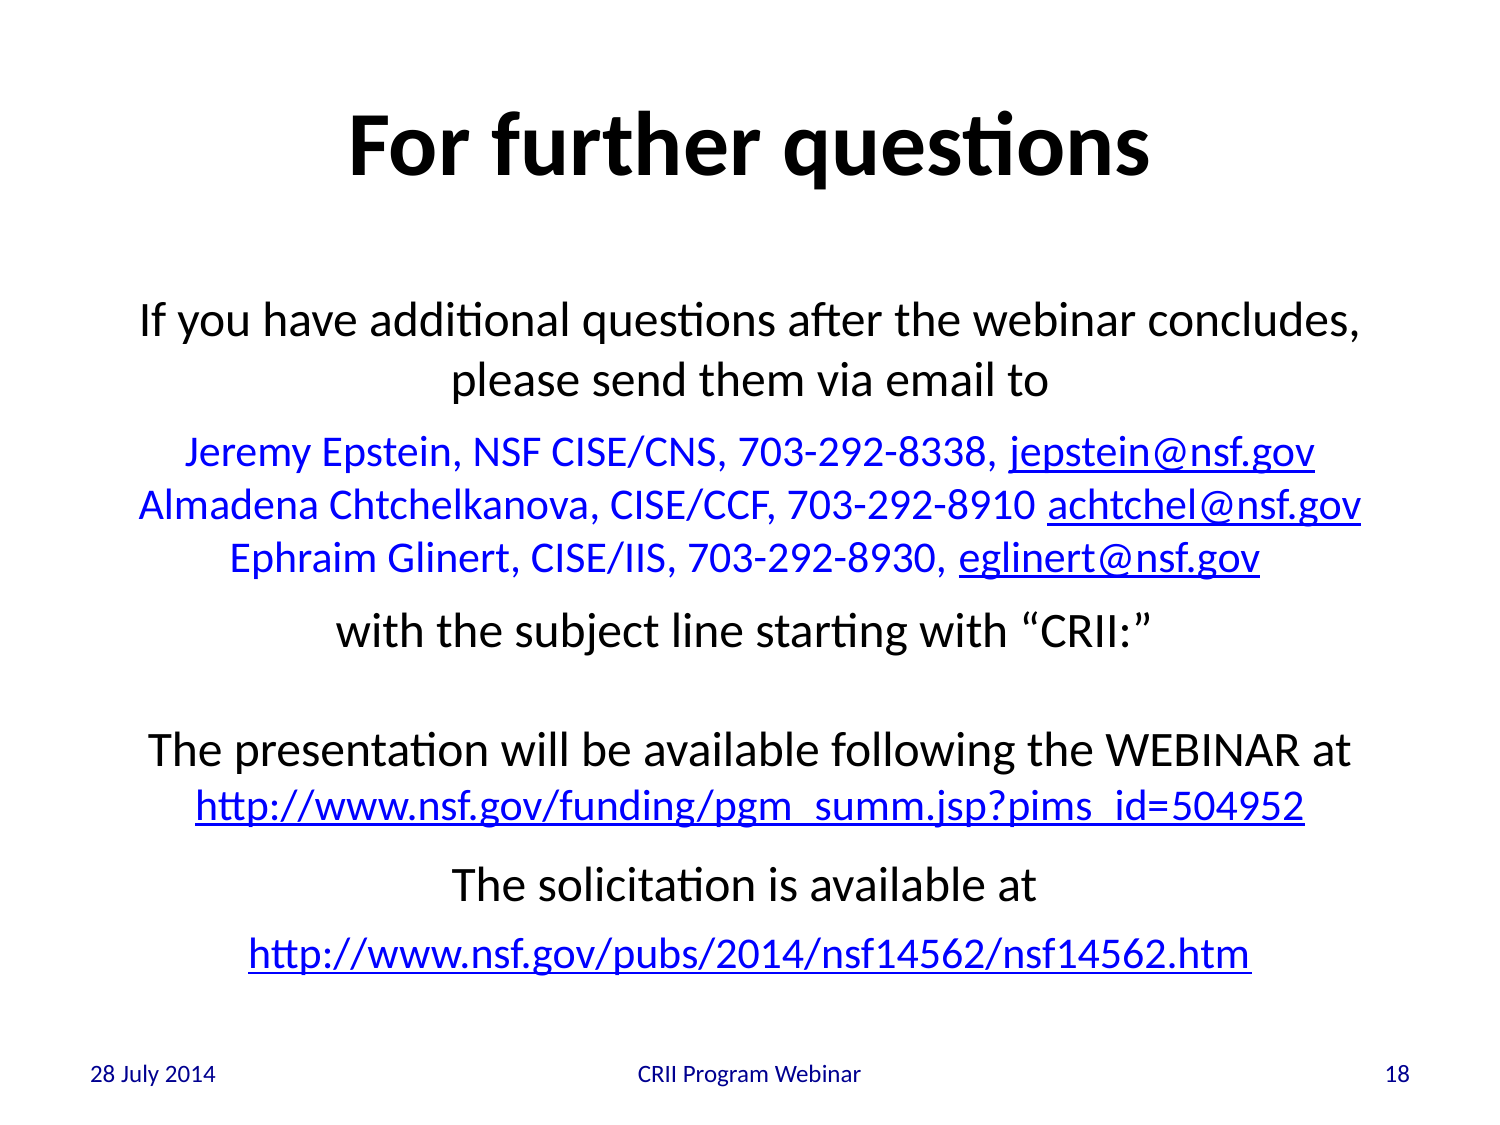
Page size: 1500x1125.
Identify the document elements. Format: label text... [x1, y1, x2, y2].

title For further questions [75, 45, 1425, 233]
footer CRII Program Webinar [512, 1042, 988, 1103]
slide_number 18 [1074, 1042, 1425, 1103]
list If you have additional questions after the webinar concludes, please send them via email to Jeremy Epstein, NSF CISE/CNS, 703-292-8338, jepstein@nsf.gov Almadena Chtchelkanova, CISE/CCF, 703-292-8910 achtchel@nsf.gov Ephraim Glinert, CISE/IIS, 703-292-8930, eglinert@nsf.gov with the subject line starting with “CRII:” The presentation will be available following the WEBINAR at http://www.nsf.gov/funding/pgm_summ.jsp?pims_id=504952 The solicitation is available at http://www.nsf.gov/pubs/2014/nsf14562/nsf14562.htm [75, 262, 1425, 1005]
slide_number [75, 1042, 425, 1103]
